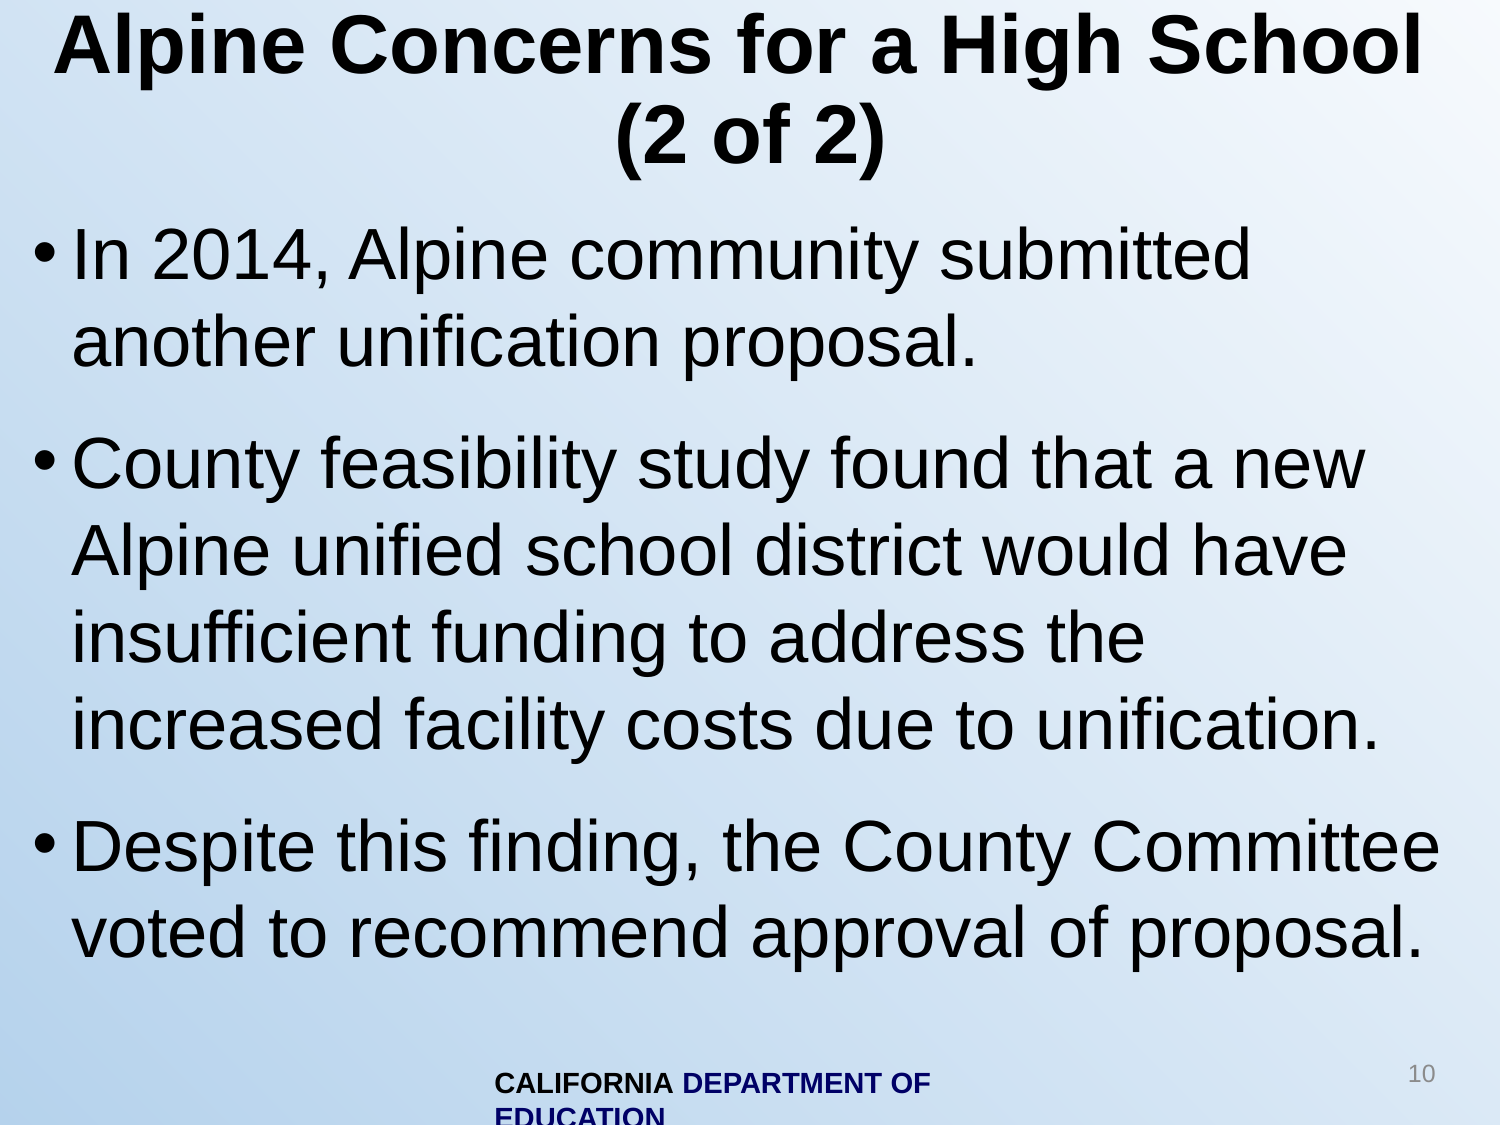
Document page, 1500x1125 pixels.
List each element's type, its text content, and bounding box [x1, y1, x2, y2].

slide_number 10 [1113, 1042, 1451, 1103]
title Alpine Concerns for a High School (2 of 2) [0, 0, 1500, 183]
list In 2014, Alpine community submitted another unification proposal. County feasibility study found that a new Alpine unified school district would have insufficient funding to address the increased facility costs due to unification. Despite this finding, the County Committee voted to recommend approval of proposal. [18, 200, 1466, 1025]
